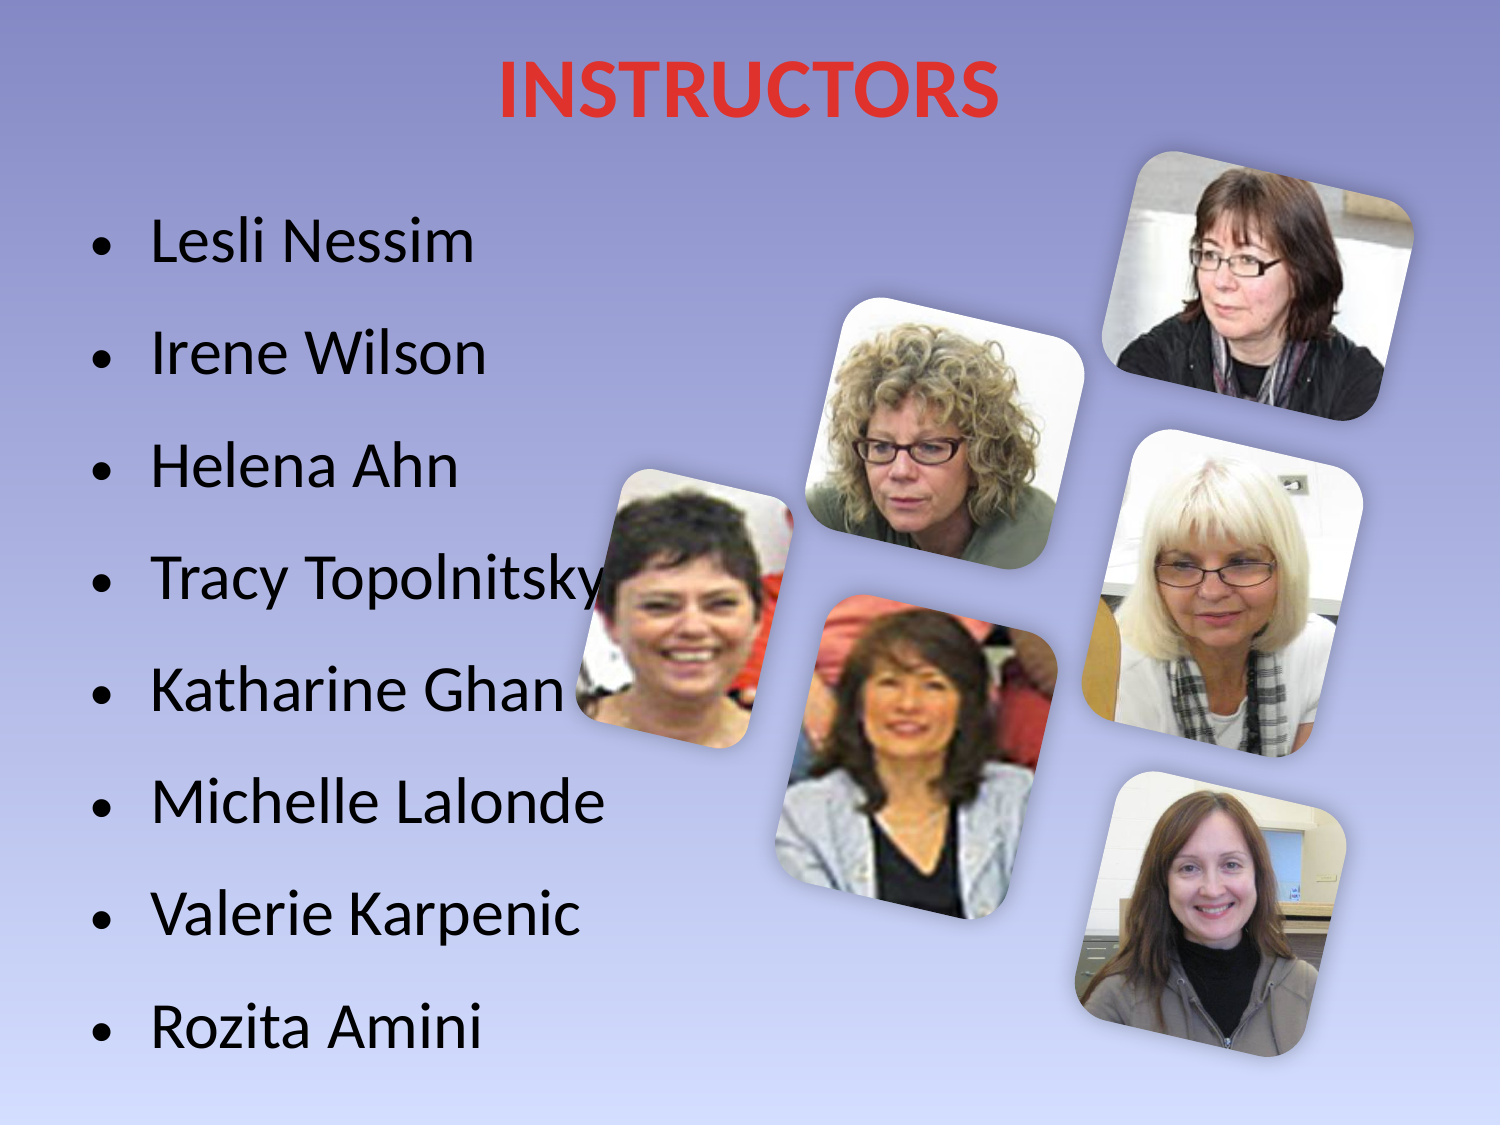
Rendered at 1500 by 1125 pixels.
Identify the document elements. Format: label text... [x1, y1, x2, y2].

picture [775, 594, 1058, 920]
list Lesli Nessim Irene Wilson Helena Ahn Tracy Topolnitsky Katharine Ghan Michelle Lalonde Valerie Karpenic Rozita Amini [75, 172, 1425, 1083]
picture [575, 469, 794, 749]
picture [1074, 771, 1347, 1057]
picture [805, 297, 1085, 570]
title INSTRUCTORS [75, 45, 1425, 172]
picture [1081, 429, 1364, 758]
picture [1101, 151, 1414, 421]
